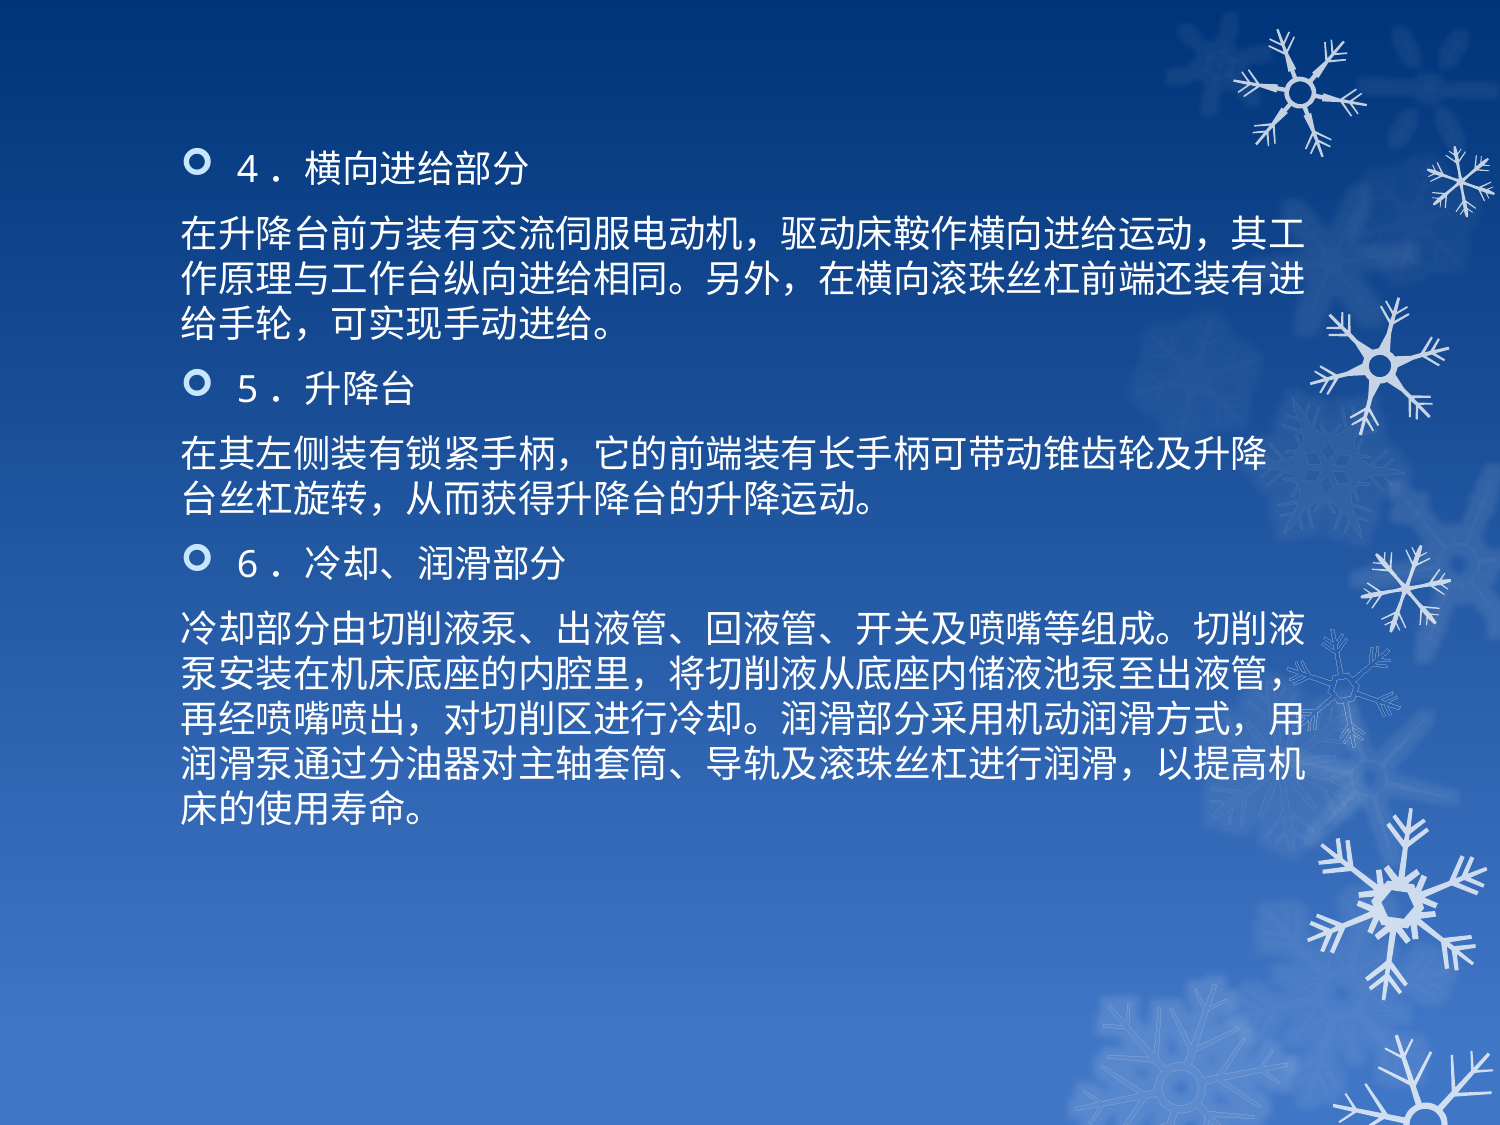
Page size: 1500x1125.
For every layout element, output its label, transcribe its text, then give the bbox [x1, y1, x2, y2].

list 4．横向进给部分 在升降台前方装有交流伺服电动机，驱动床鞍作横向进给运动，其工作原理与工作台纵向进给相同。另外，在横向滚珠丝杠前端还装有进给手轮，可实现手动进给。 5．升降台 在其左侧装有锁紧手柄，它的前端装有长手柄可带动锥齿轮及升降 台丝杠旋转，从而获得升降台的升降运动。 6．冷却、润滑部分 冷却部分由切削液泵、出液管、回液管、开关及喷嘴等组成。切削液泵安装在机床底座的内腔里，将切削液从底座内储液池泵至出液管，再经喷嘴喷出，对切削区进行冷却。润滑部分采用机动润滑方式，用润滑泵通过分油器对主轴套筒、导轨及滚珠丝杠进行润滑，以提高机床的使用寿命。 [165, 78, 1335, 962]
